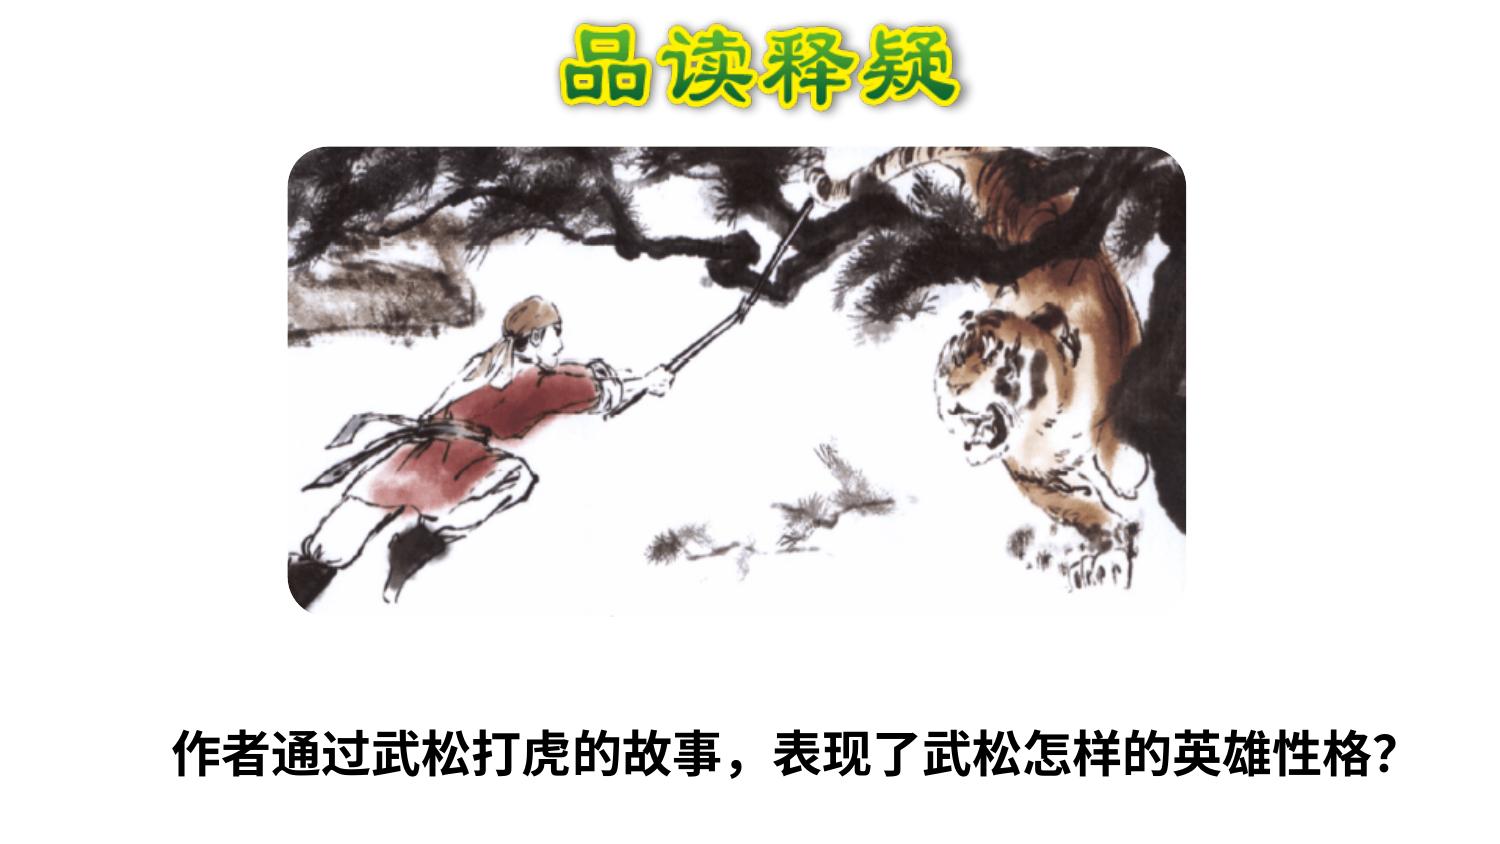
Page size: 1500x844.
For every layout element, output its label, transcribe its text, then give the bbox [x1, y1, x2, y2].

picture [287, 146, 1187, 617]
picture [546, 10, 969, 125]
text_box 作者通过武松打虎的故事，表现了武松怎样的英雄性格？ [157, 684, 1453, 790]
